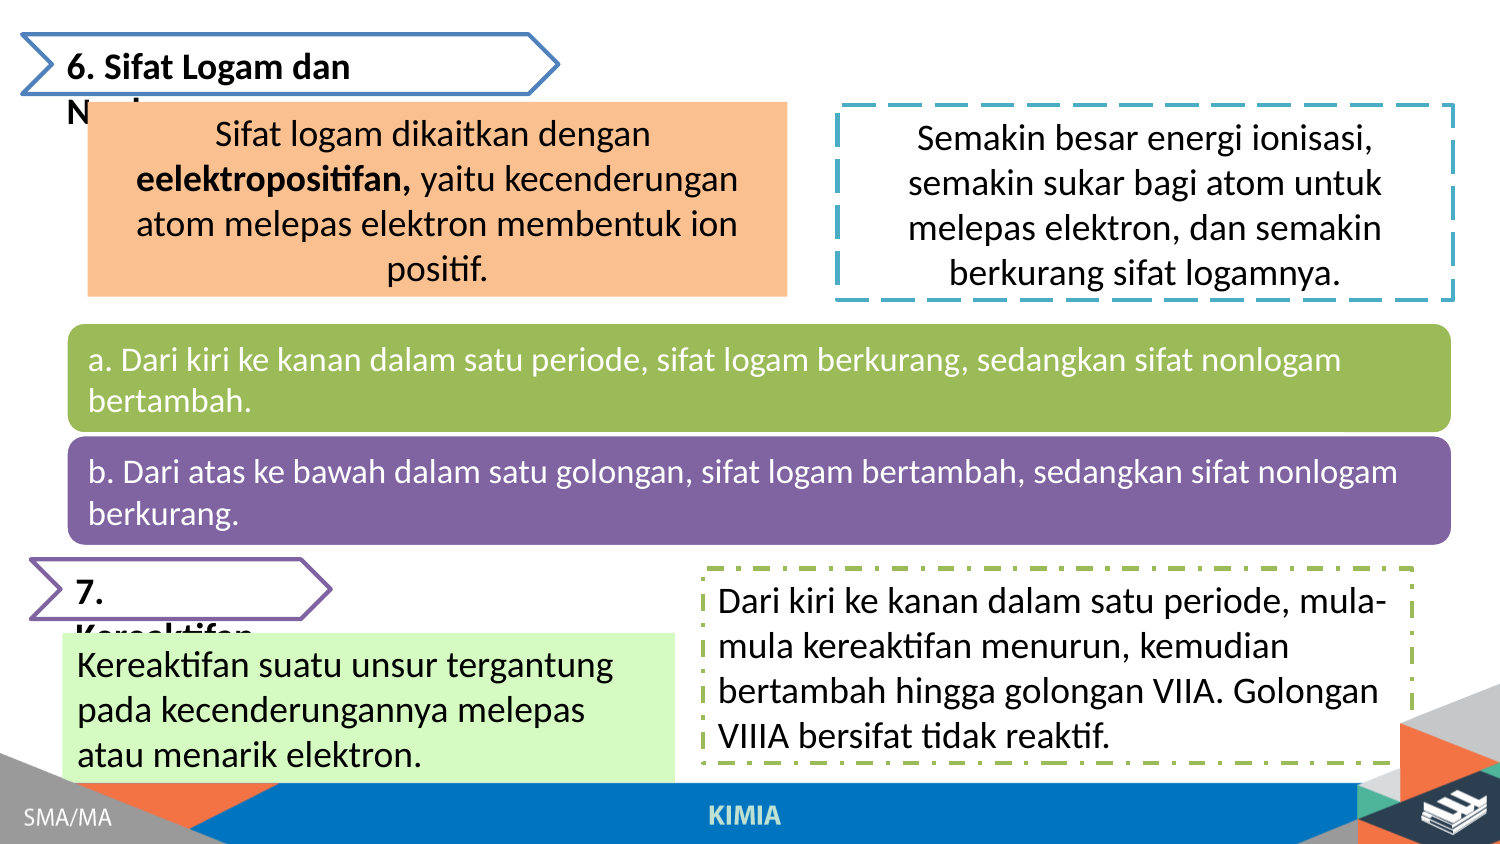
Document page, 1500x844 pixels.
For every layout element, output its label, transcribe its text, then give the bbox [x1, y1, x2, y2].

picture [0, 684, 1500, 844]
text_box Sifat logam dikaitkan dengan eelektropositifan, yaitu kecenderungan atom melepas elektron membentuk ion positif. [87, 101, 788, 297]
text_box Kereaktifan suatu unsur tergantung pada kecenderungannya melepas atau menarik elektron. [62, 632, 675, 682]
text_box Semakin besar energi ionisasi, semakin sukar bagi atom untuk melepas elektron, dan semakin berkurang sifat logamnya. [835, 103, 1455, 302]
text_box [65, 321, 1454, 547]
text_box Dari kiri ke kanan dalam satu periode, mula-mula kereaktifan menurun, kemudian bertambah hingga golongan VIIA. Golongan VIIIA bersifat tidak reaktif. [701, 566, 1414, 682]
text_box 7. Kereaktifan [28, 557, 333, 622]
text_box 6. Sifat Logam dan Nonlogam [20, 32, 561, 97]
